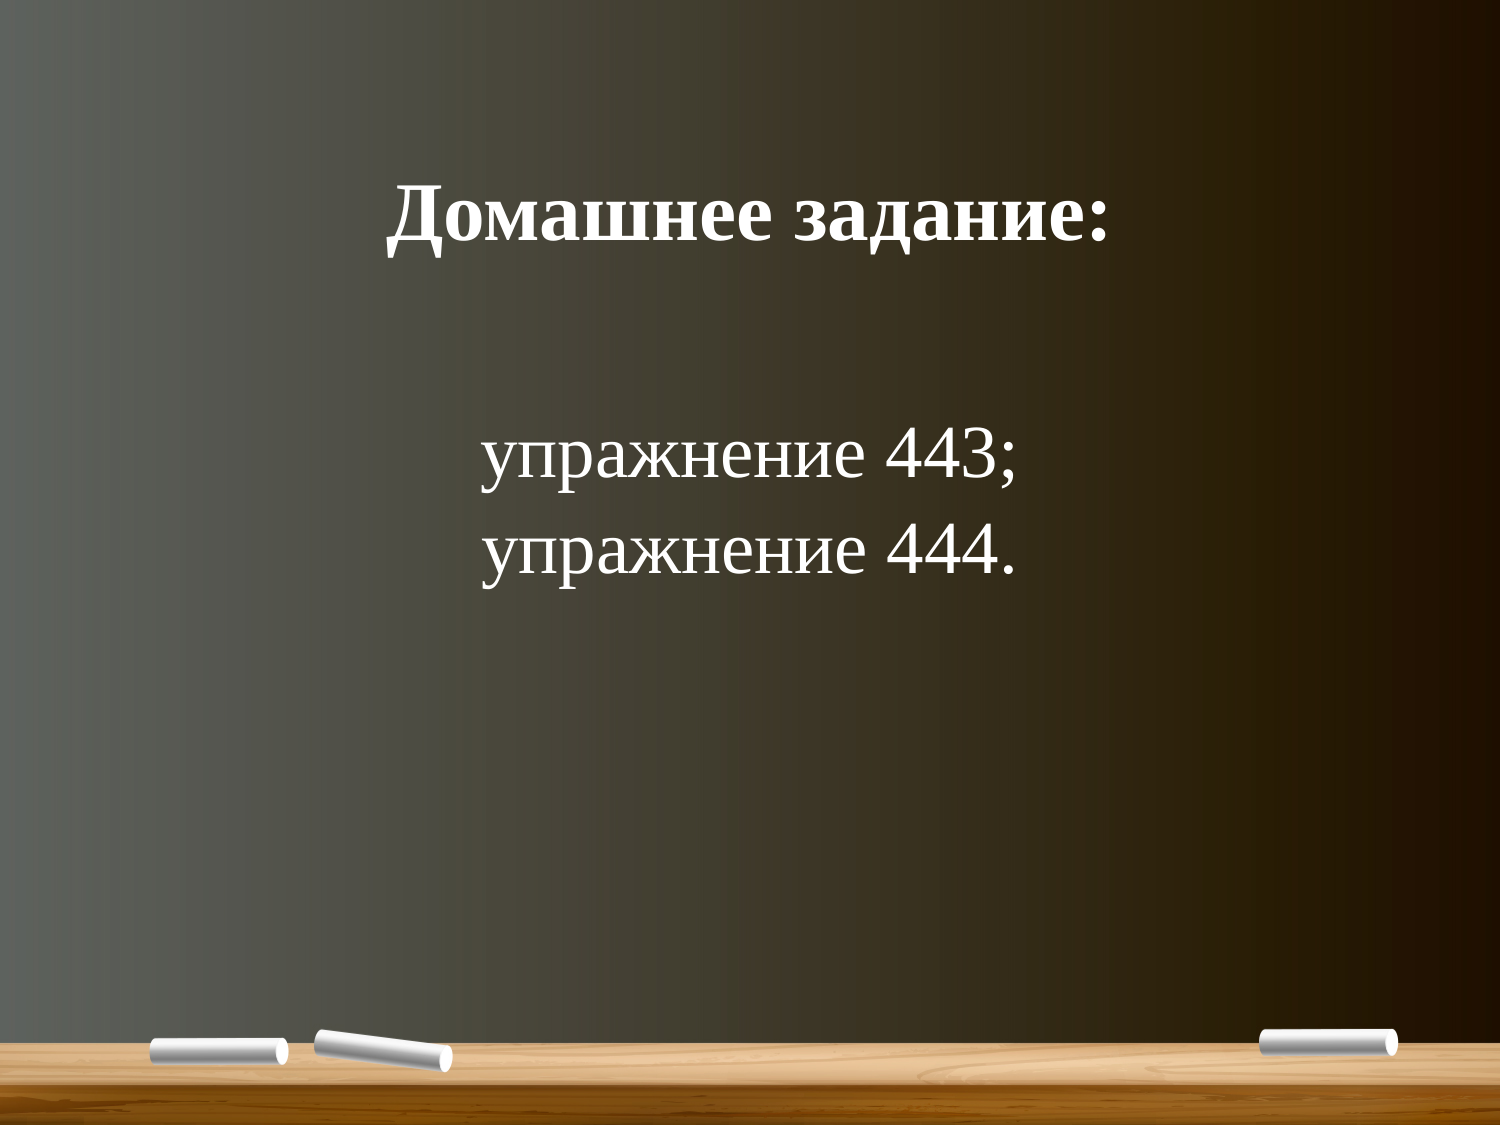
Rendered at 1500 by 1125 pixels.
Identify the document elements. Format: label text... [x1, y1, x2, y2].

title Домашнее задание: [103, 59, 1397, 278]
picture [0, 0, 1500, 1125]
list упражнение 443; упражнение 444. [103, 299, 1397, 1014]
